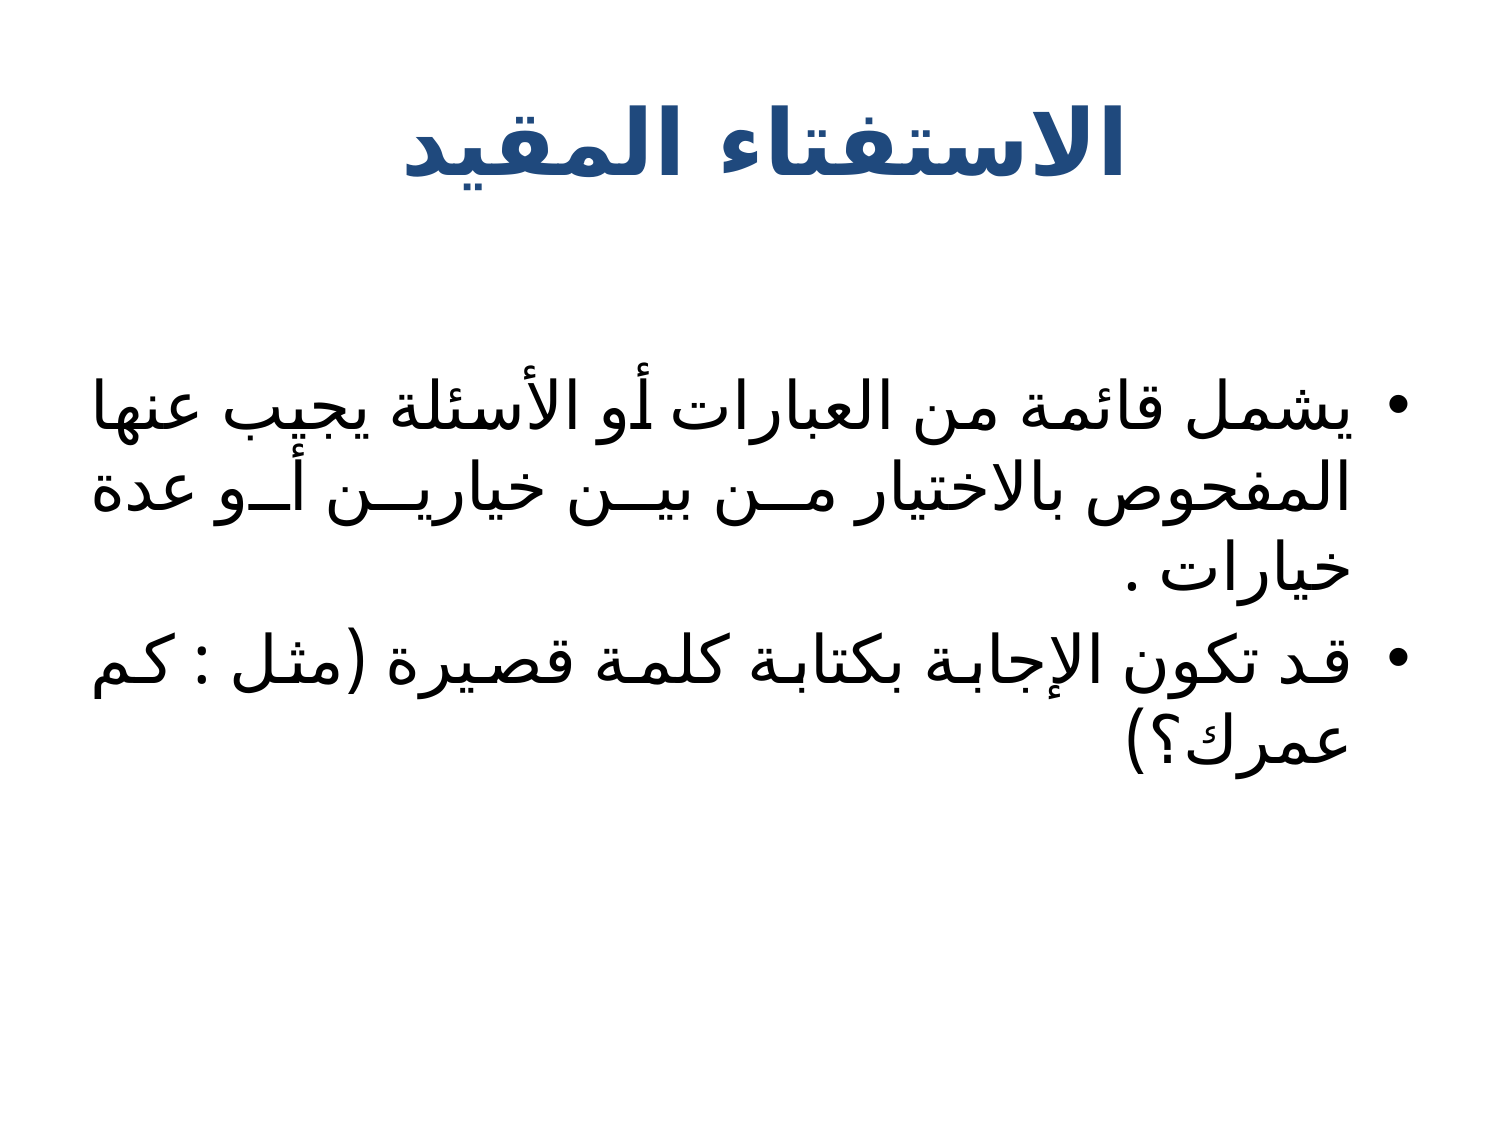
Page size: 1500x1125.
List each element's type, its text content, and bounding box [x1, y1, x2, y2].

list يشمل قائمة من العبارات أو الأسئلة يجيب عنها المفحوص بالاختيار من بين خيارين أو عدة خيارات . قد تكون الإجابة بكتابة كلمة قصيرة (مثل : كم عمرك؟) [75, 262, 1425, 1005]
title الاستفتاء المقيد [75, 45, 1425, 233]
